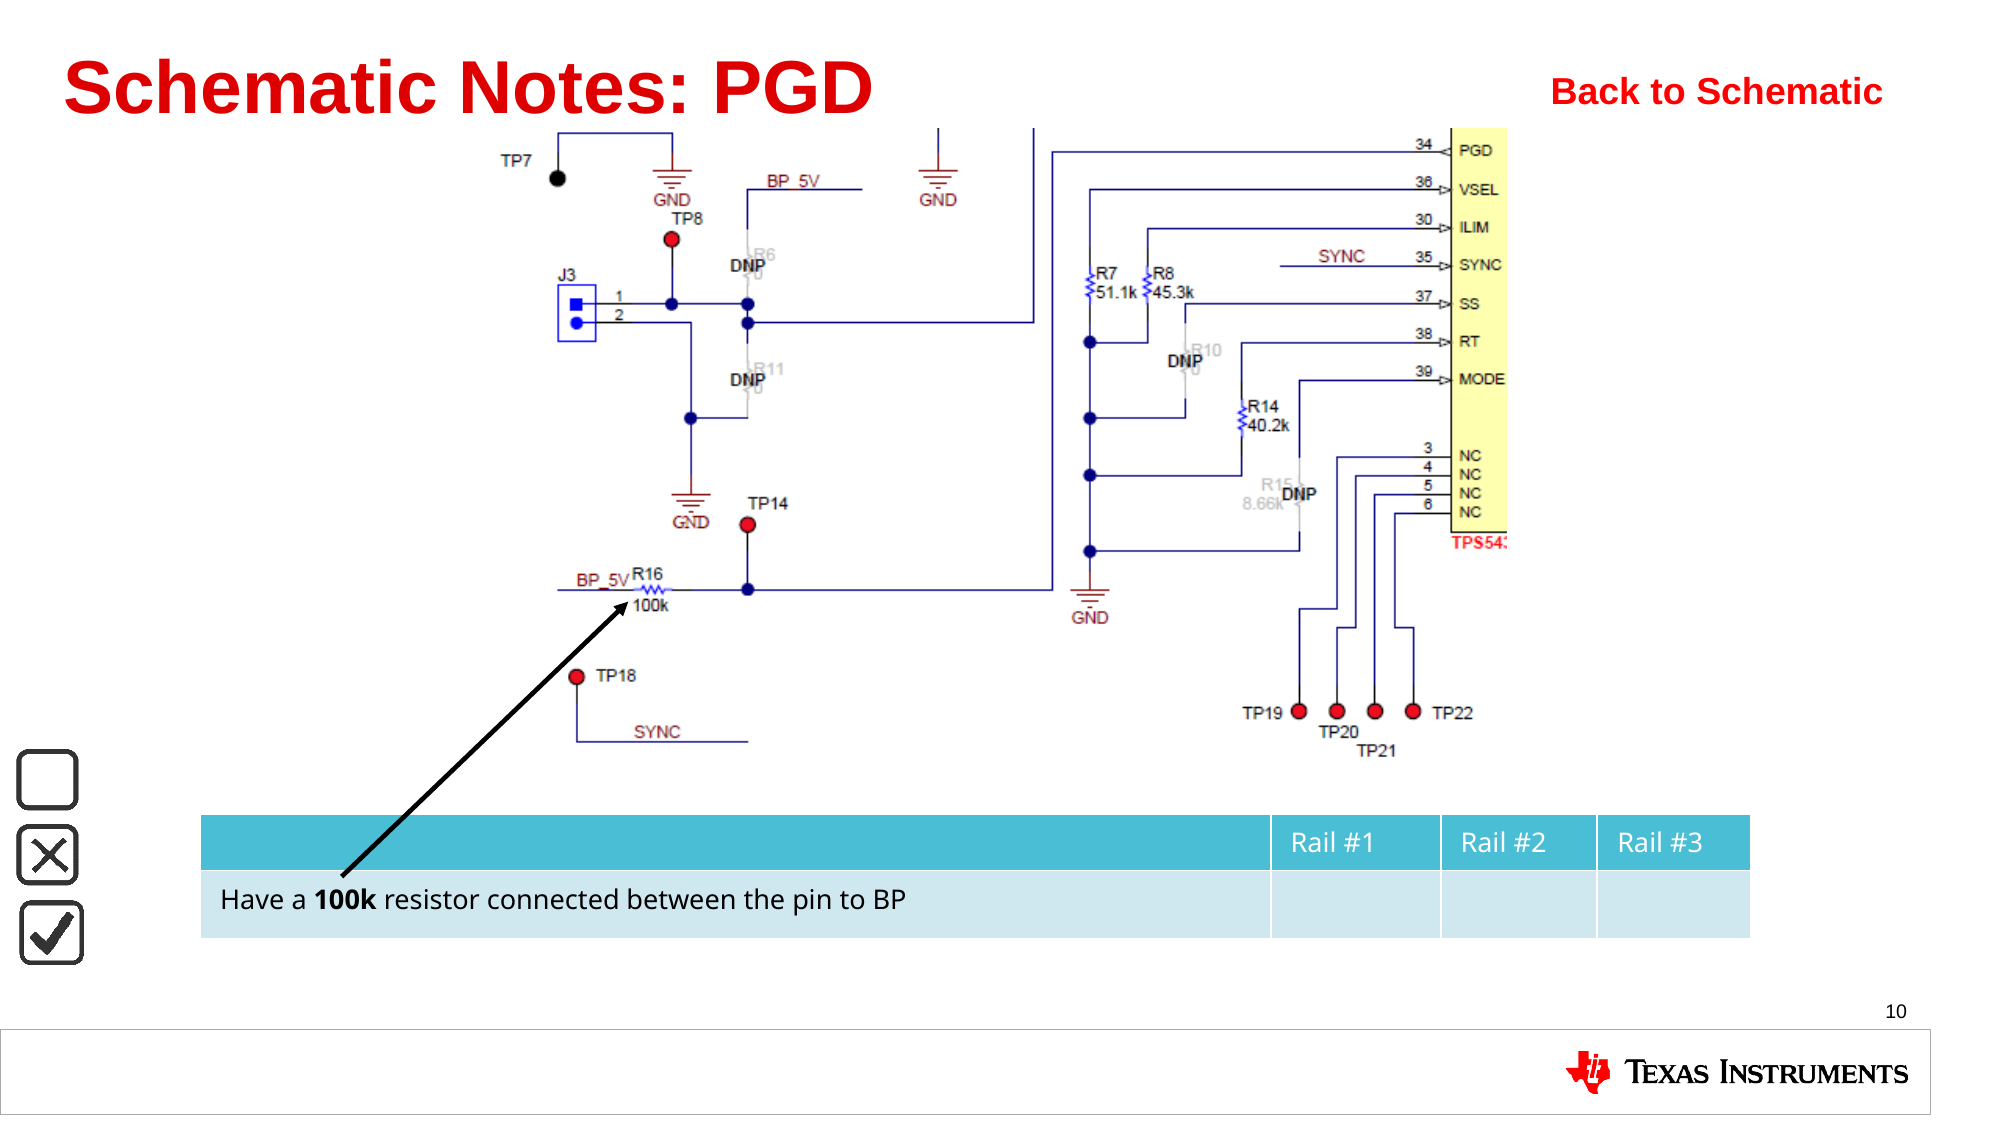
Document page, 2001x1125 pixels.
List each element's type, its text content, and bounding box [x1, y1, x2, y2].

table_header [201, 815, 336, 870]
picture [15, 746, 82, 812]
picture [1566, 1051, 1908, 1094]
picture [492, 128, 1508, 768]
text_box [341, 601, 629, 877]
picture [11, 895, 95, 973]
table_header Rail #1 [1272, 815, 1440, 870]
table_cell [1272, 871, 1440, 938]
table_cell [1598, 871, 1750, 938]
picture [15, 822, 82, 888]
table_header [633, 815, 1270, 870]
table_header Rail #3 [1598, 815, 1750, 870]
title Schematic Notes: PGD [50, 23, 1901, 157]
table_cell Have a 100k resistor connected between the pin to BP [201, 871, 1270, 938]
text_box Back to Schematic [1535, 59, 1899, 120]
table_cell [1442, 871, 1596, 938]
slide_number 10 [1452, 992, 1920, 1027]
table_header Rail #2 [1442, 815, 1596, 870]
